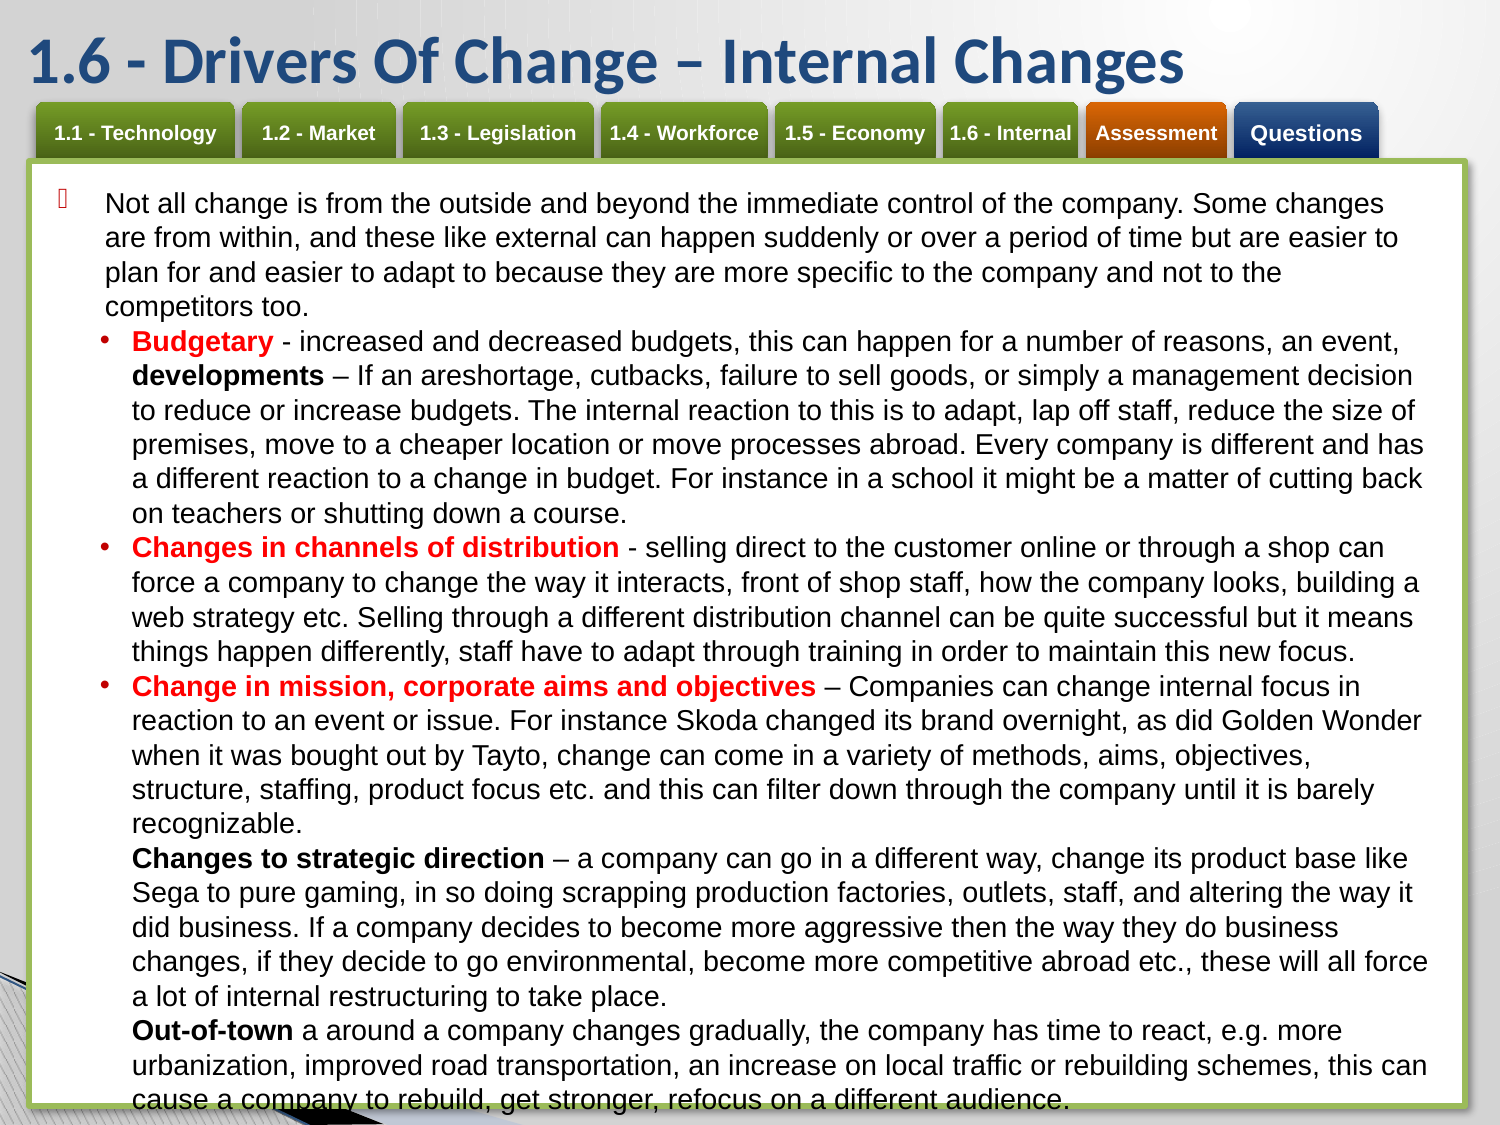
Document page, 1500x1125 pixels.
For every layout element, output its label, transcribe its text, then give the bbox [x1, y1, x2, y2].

title 1.6 - Drivers Of Change – Internal Changes [11, 11, 1465, 102]
text_box Not all change is from the outside and beyond the immediate control of the company. Some changes are from within, and these like external can happen suddenly or over a period of time but are easier to plan for and easier to adapt to because they are more specific to the company and not to the competitors too. Budgetary - increased and decreased budgets, this can happen for a number of reasons, an event, developments – If an areshortage, cutbacks, failure to sell goods, or simply a management decision to reduce or increase budgets. The internal reaction to this is to adapt, lap off staff, reduce the size of premises, move to a cheaper location or move processes abroad. Every company is different and has a different reaction to a change in budget. For instance in a school it might be a matter of cutting back on teachers or shutting down a course. Changes in channels of distribution - selling direct to the customer online or through a shop can force a company to change the way it interacts, front of shop staff, how the company looks, building a web strategy etc. Selling through a different distribution channel can be quite successful but it means things happen differently, staff have to adapt through training in order to maintain this new focus. Change in mission, corporate aims and objectives – Companies can change internal focus in reaction to an event or issue. For instance Skoda changed its brand overnight, as did Golden Wonder when it was bought out by Tayto, change can come in a variety of methods, aims, objectives, structure, staffing, product focus etc. and this can filter down through the company until it is barely recognizable. Changes to strategic direction – a company can go in a different way, change its product base like Sega to pure gaming, in so doing scrapping production factories, outlets, staff, and altering the way it did business. If a company decides to become more aggressive then the way they do business changes, if they decide to go environmental, become more competitive abroad etc., these will all force a lot of internal restructuring to take place. Out-of-town a around a company changes gradually, the company has time to react, e.g. more urbanization, improved road transportation, an increase on local traffic or rebuilding schemes, this can cause a company to rebuild, get stronger, refocus on a different audience. [43, 176, 1447, 1123]
